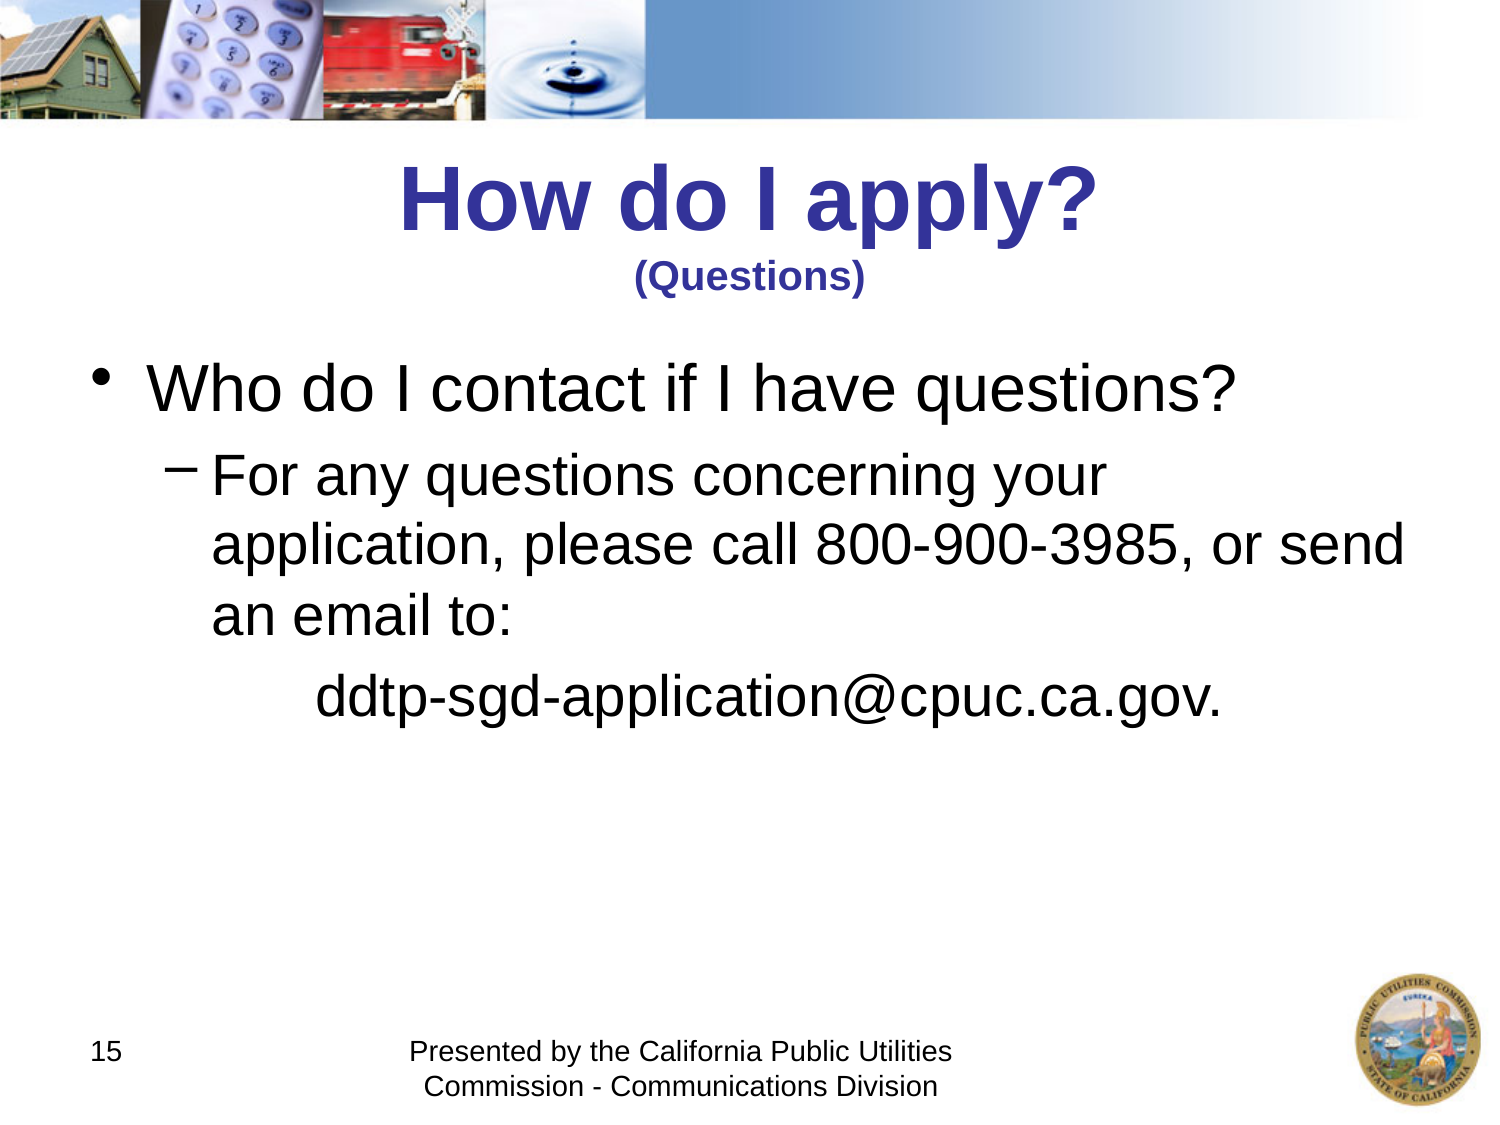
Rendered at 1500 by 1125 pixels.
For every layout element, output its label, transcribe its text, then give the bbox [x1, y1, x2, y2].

slide_number 15 [75, 1024, 350, 1103]
footer Presented by the California Public Utilities Commission - Communications Division [362, 1024, 1000, 1103]
picture [0, 0, 1500, 1125]
list Who do I contact if I have questions? For any questions concerning your application, please call 800-900-3985, or send an email to: ddtp-sgd-application@cpuc.ca.gov. [75, 337, 1425, 1005]
title How do I apply? (Questions) [75, 137, 1425, 300]
